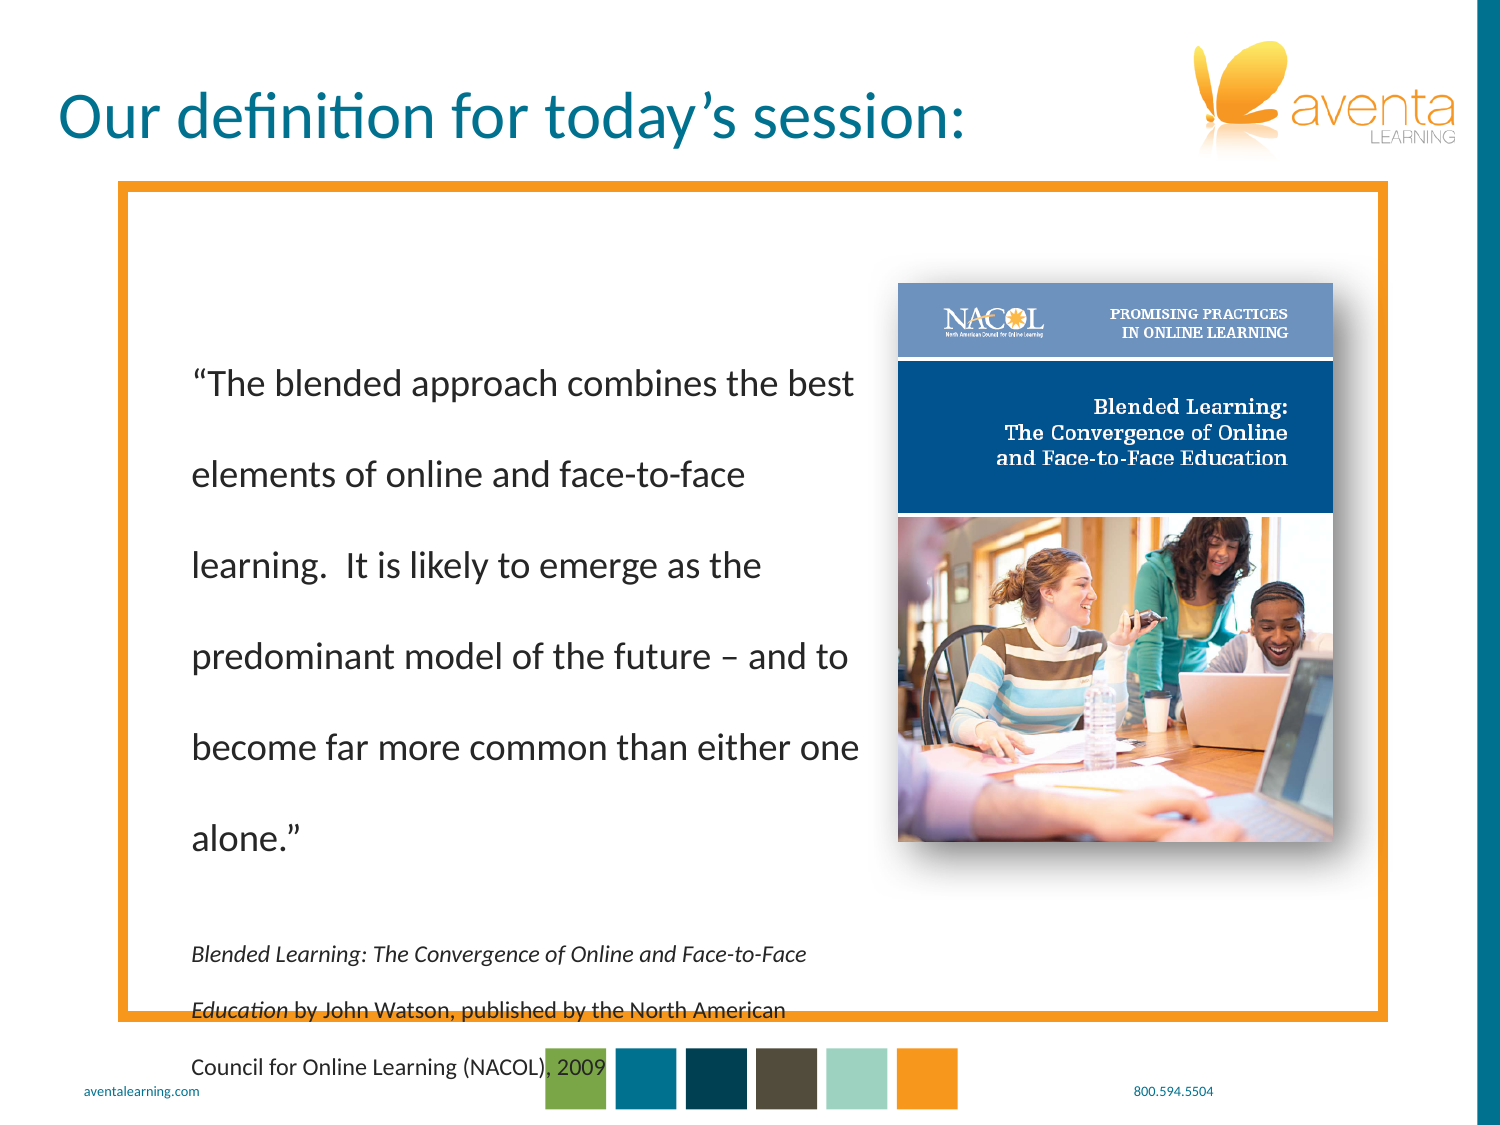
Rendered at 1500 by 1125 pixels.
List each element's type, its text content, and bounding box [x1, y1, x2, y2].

picture [1202, 1087, 1210, 1094]
text_box “The blended approach combines the best elements of online and face-to-face learning. It is likely to emerge as the predominant model of the future – and to become far more common than either one alone.” Blended Learning: The Convergence of Online and Face-to-Face Education by John Watson, published by the North American Council for Online Learning (NACOL), 2009 [176, 305, 875, 790]
picture [189, 1089, 199, 1096]
picture [1167, 1087, 1172, 1096]
picture [105, 1089, 111, 1096]
text_box [122, 186, 1384, 1017]
picture [1192, 41, 1455, 206]
picture [1173, 1088, 1180, 1096]
text_box [1477, 0, 1500, 1125]
picture [1134, 1086, 1138, 1096]
title Our definition for today’s session: [43, 37, 1122, 187]
picture [98, 1089, 104, 1096]
picture [898, 283, 1333, 842]
